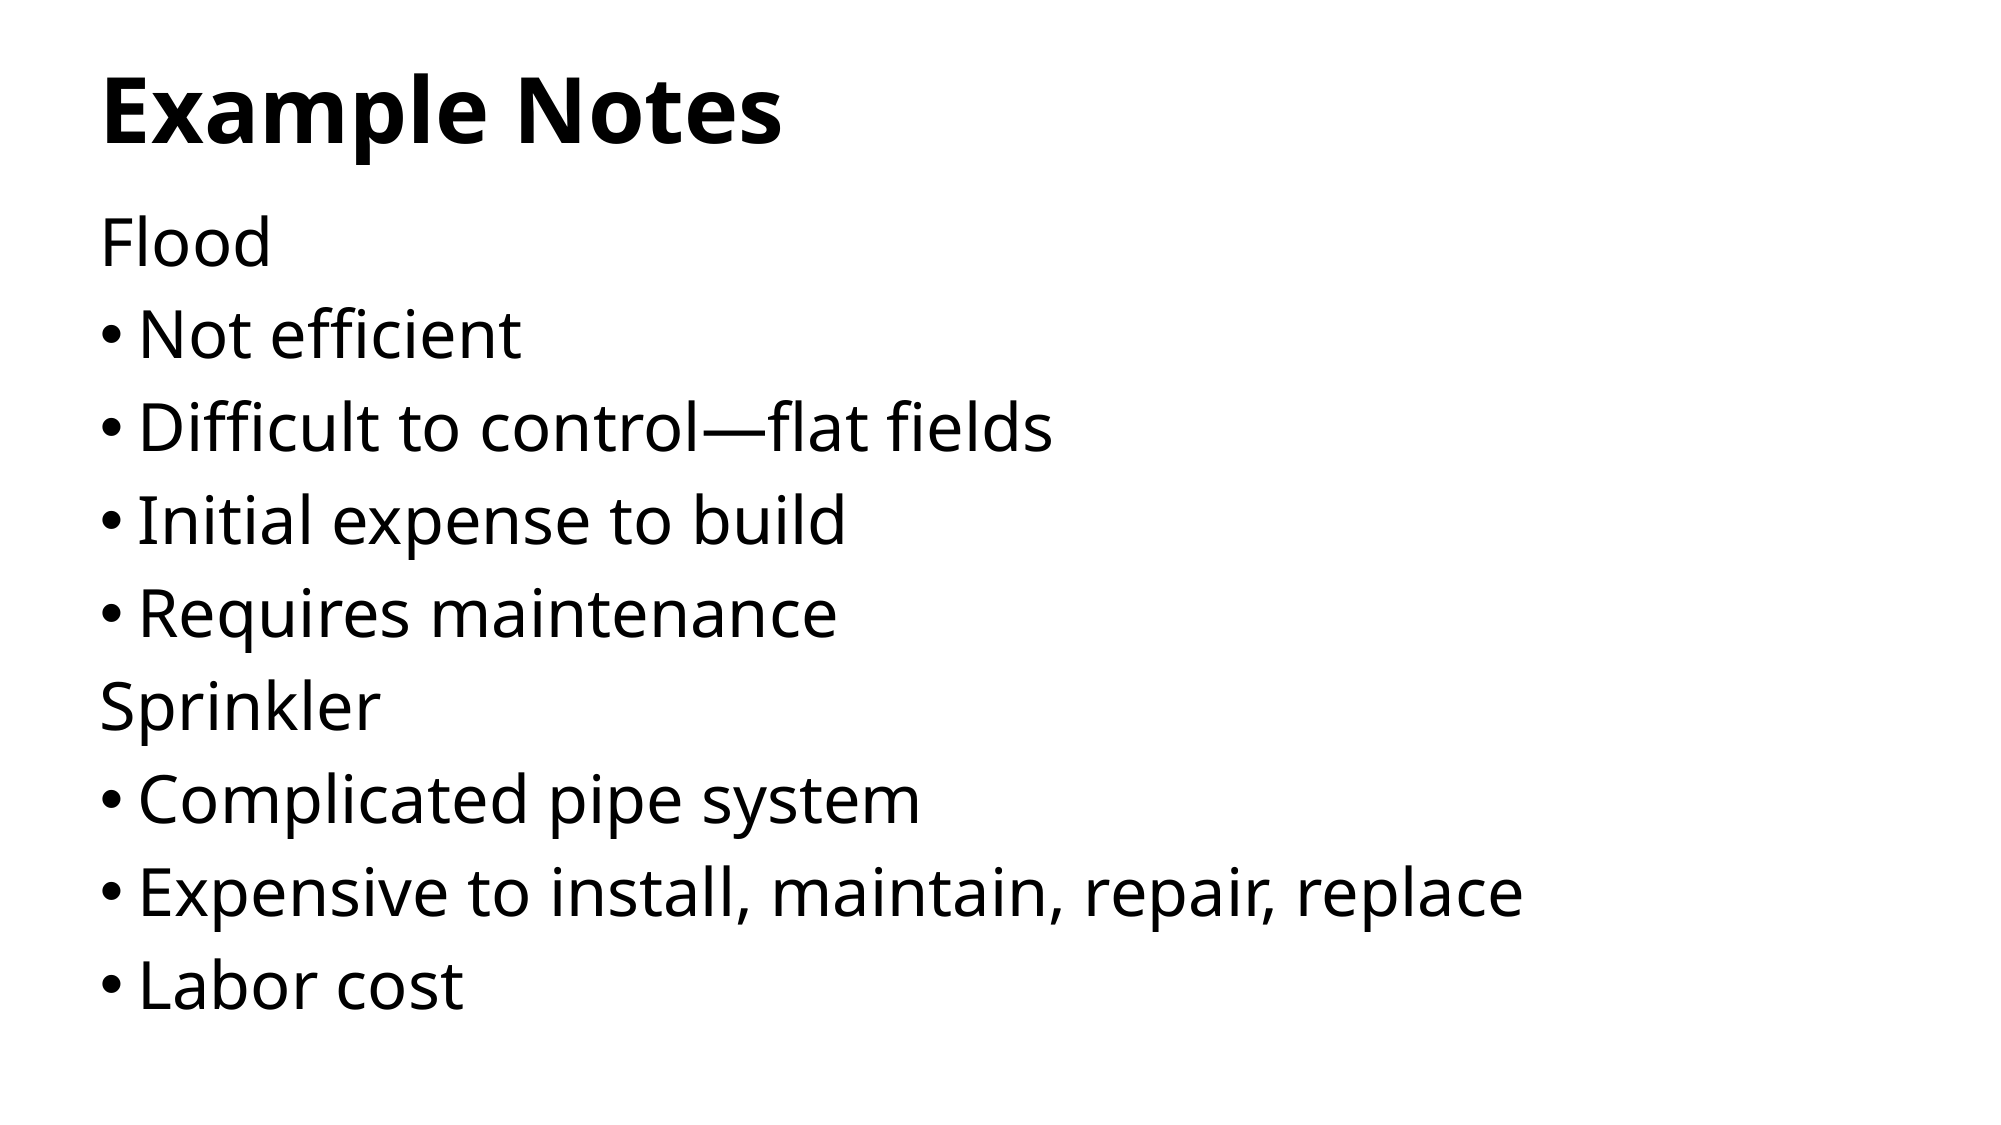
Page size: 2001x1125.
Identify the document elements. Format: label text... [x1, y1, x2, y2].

list Flood Not efficient Difficult to control—flat fields Initial expense to build Requires maintenance Sprinkler Complicated pipe system Expensive to install, maintain, repair, replace Labor cost [84, 200, 1973, 1104]
title Example Notes [84, 59, 1863, 167]
